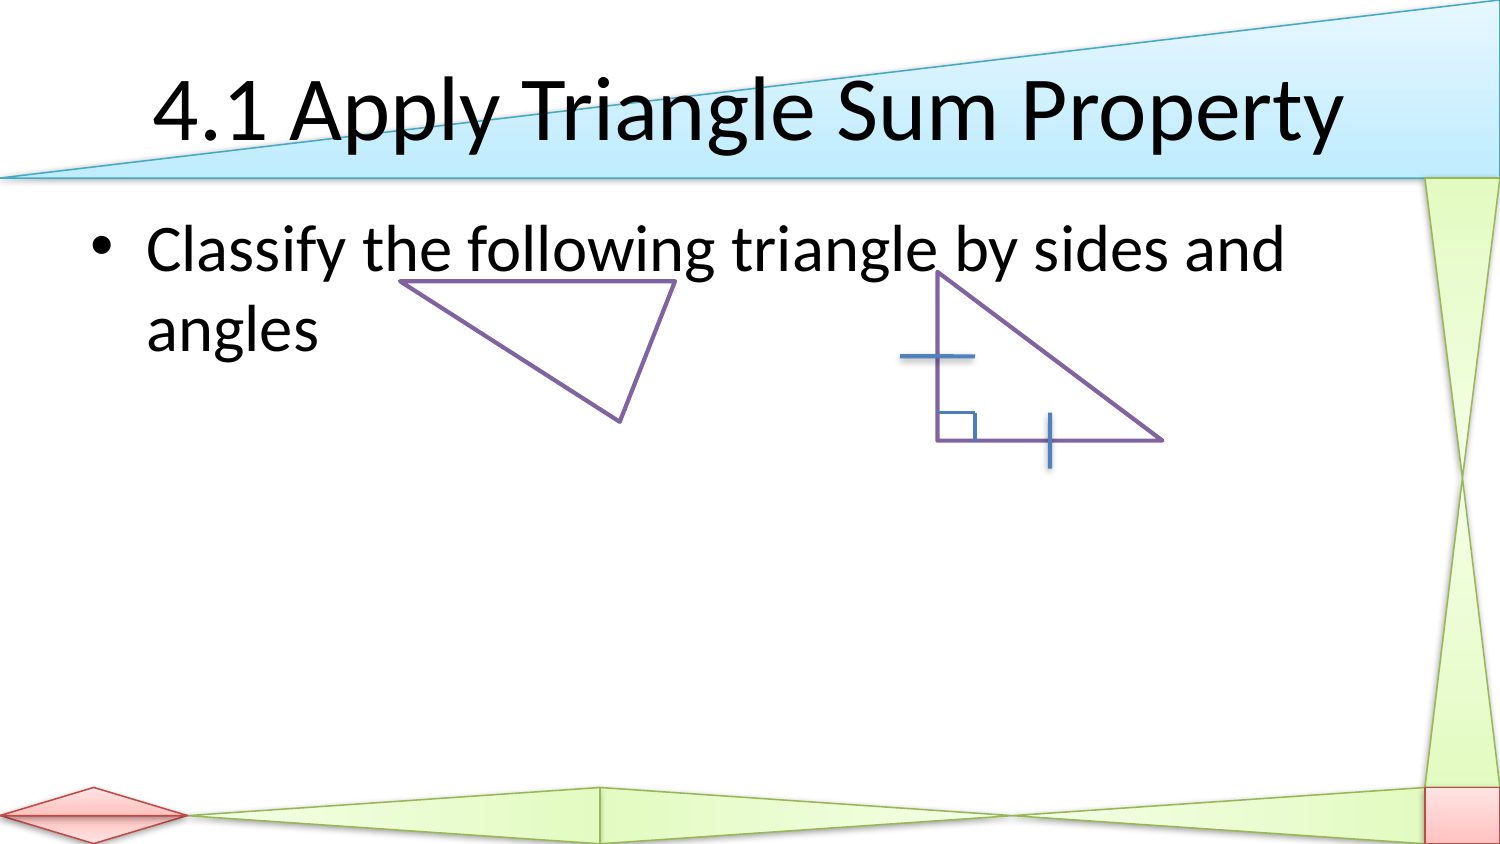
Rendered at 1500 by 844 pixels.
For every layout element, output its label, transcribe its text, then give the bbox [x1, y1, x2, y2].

text_box [397, 279, 677, 424]
title 4.1 Apply Triangle Sum Property [75, 33, 1425, 175]
list Classify the following triangle by sides and angles [75, 196, 1425, 754]
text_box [899, 271, 1163, 469]
